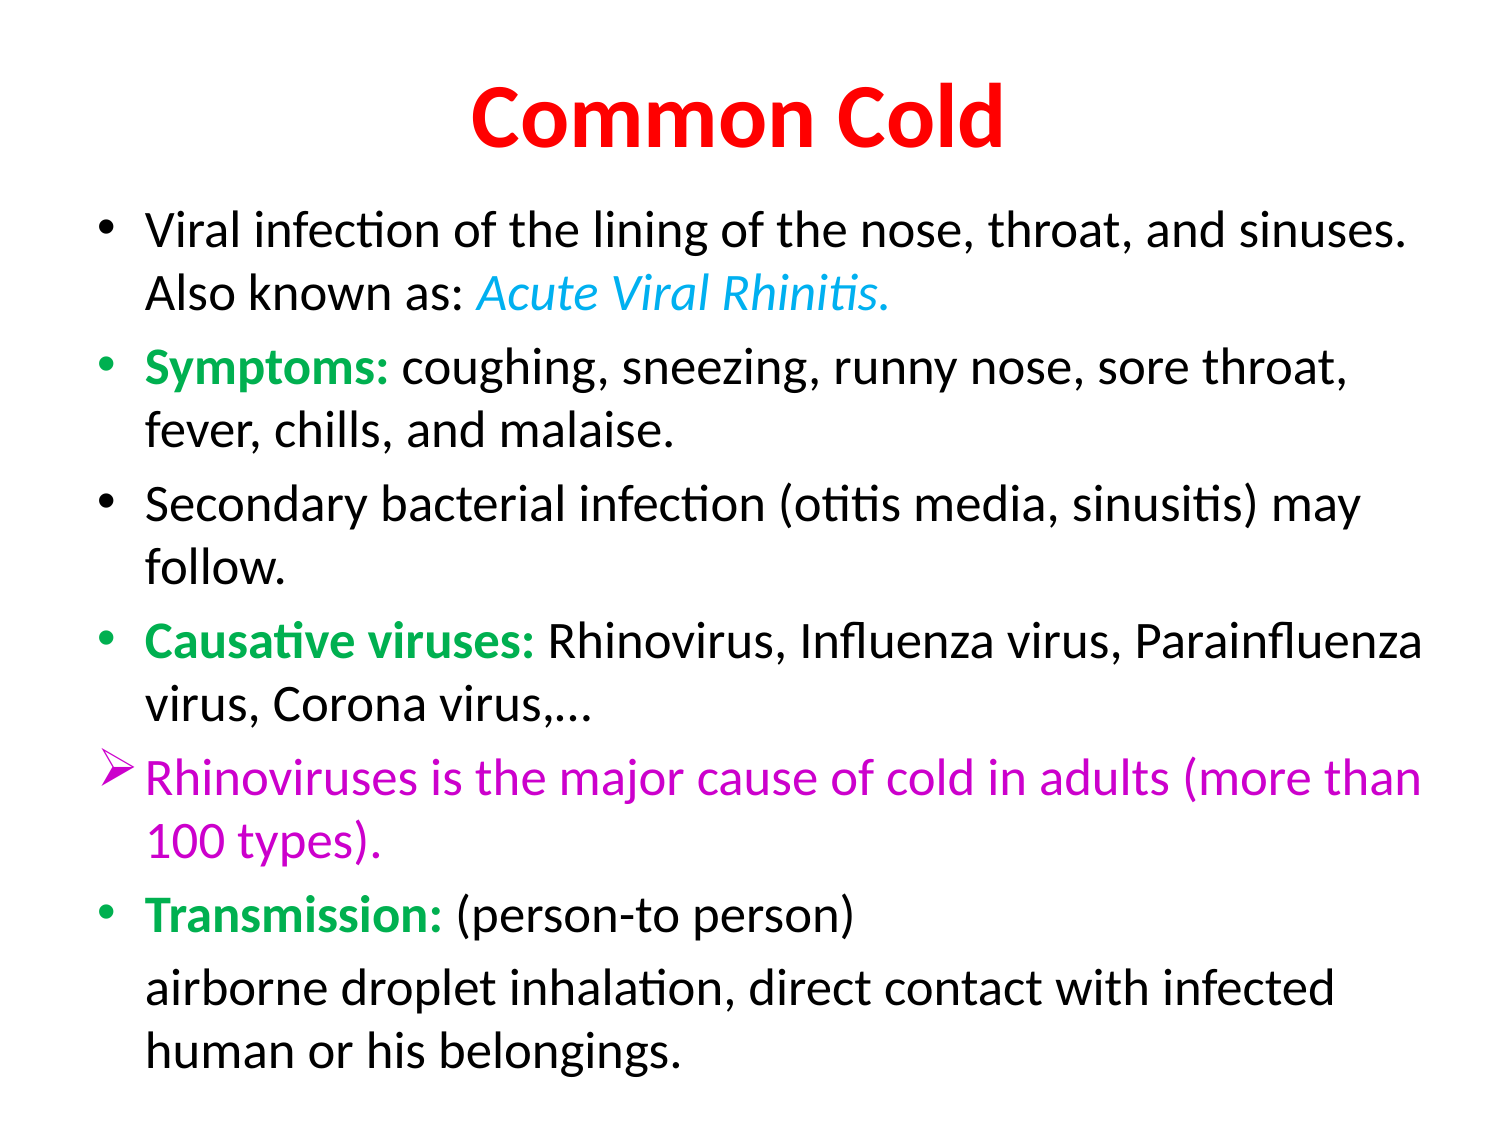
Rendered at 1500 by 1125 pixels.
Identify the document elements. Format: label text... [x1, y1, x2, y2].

title Common Cold [75, 45, 1425, 176]
list Viral infection of the lining of the nose, throat, and sinuses. Also known as: Acute Viral Rhinitis. Symptoms: coughing, sneezing, runny nose, sore throat, fever, chills, and malaise. Secondary bacterial infection (otitis media, sinusitis) may follow. Causative viruses: Rhinovirus, Influenza virus, Parainfluenza virus, Corona virus,… Rhinoviruses is the major cause of cold in adults (more than 100 types). Transmission: (person-to person) airborne droplet inhalation, direct contact with infected human or his belongings. [82, 187, 1465, 1090]
